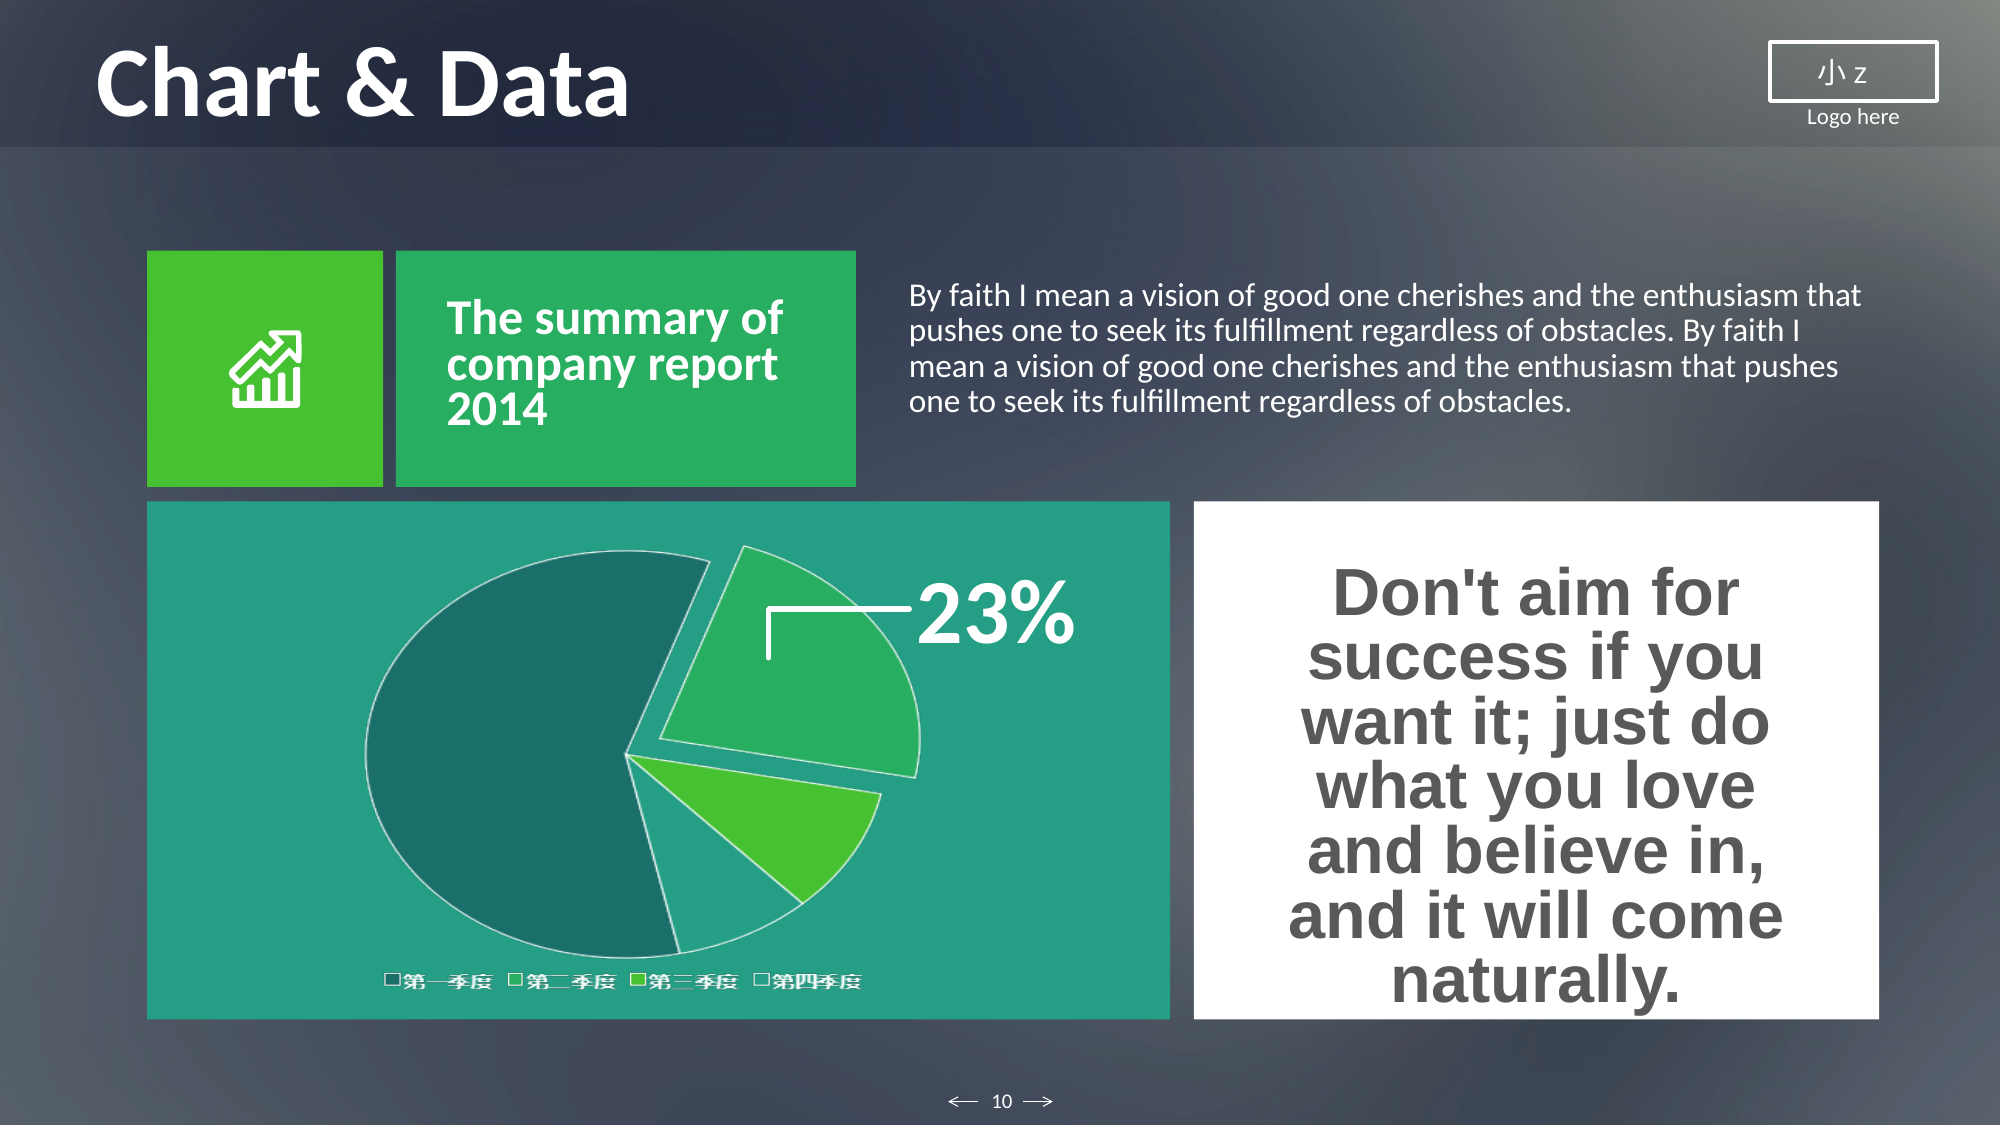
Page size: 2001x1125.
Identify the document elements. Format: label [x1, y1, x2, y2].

text_box [1193, 501, 1880, 1020]
text_box [1769, 41, 1938, 138]
text_box [146, 250, 384, 488]
picture [0, 0, 2000, 1125]
text_box [947, 1079, 1054, 1123]
text_box [395, 250, 857, 488]
